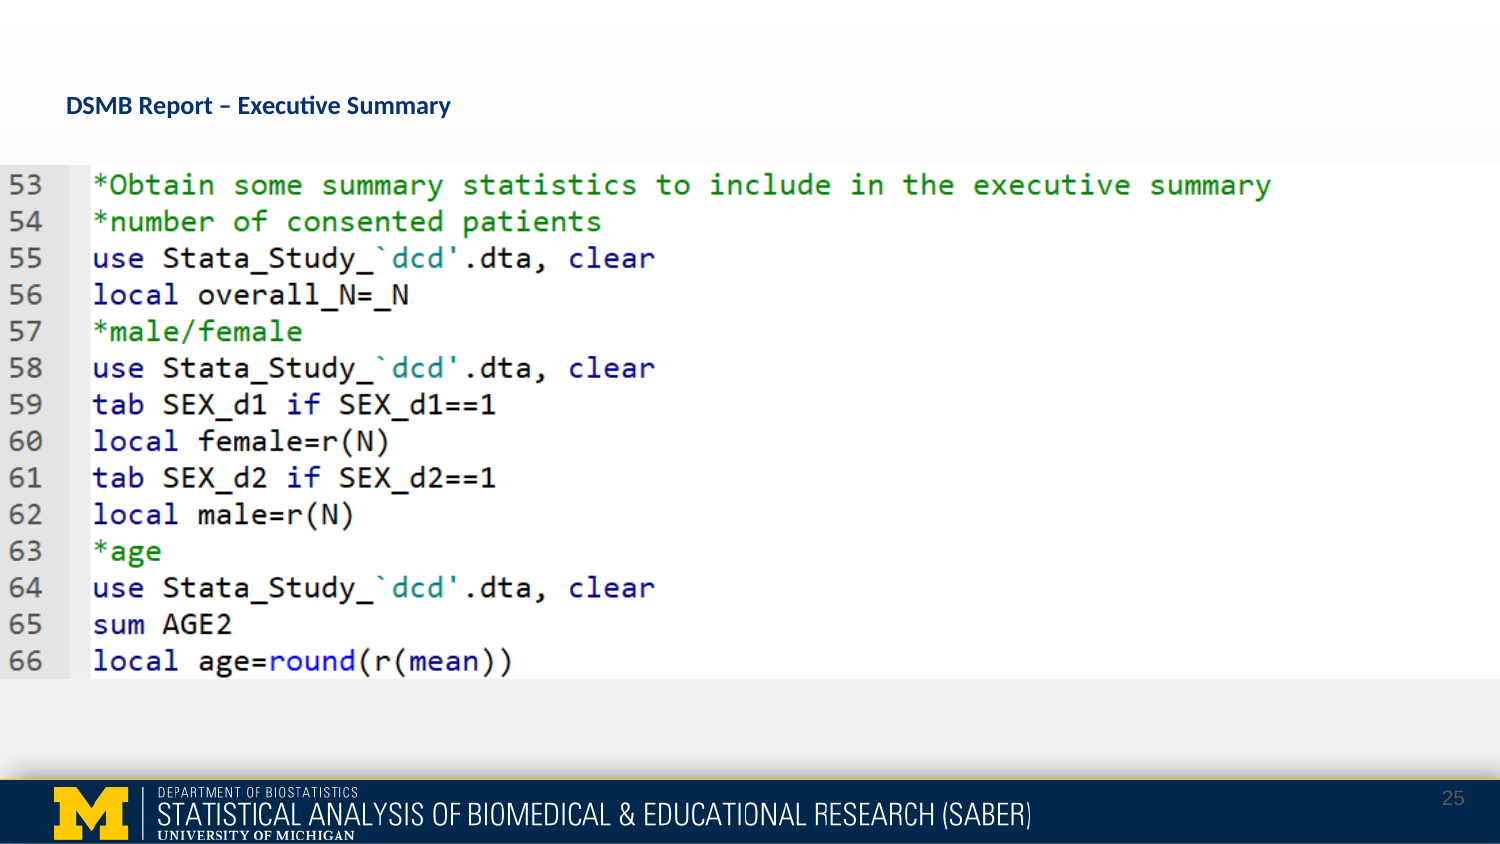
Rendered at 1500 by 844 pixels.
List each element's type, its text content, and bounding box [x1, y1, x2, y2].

picture [54, 787, 1030, 840]
picture [0, 164, 1500, 679]
title DSMB Report – Executive Summary [51, 72, 1449, 163]
slide_number 25 [1389, 764, 1480, 830]
